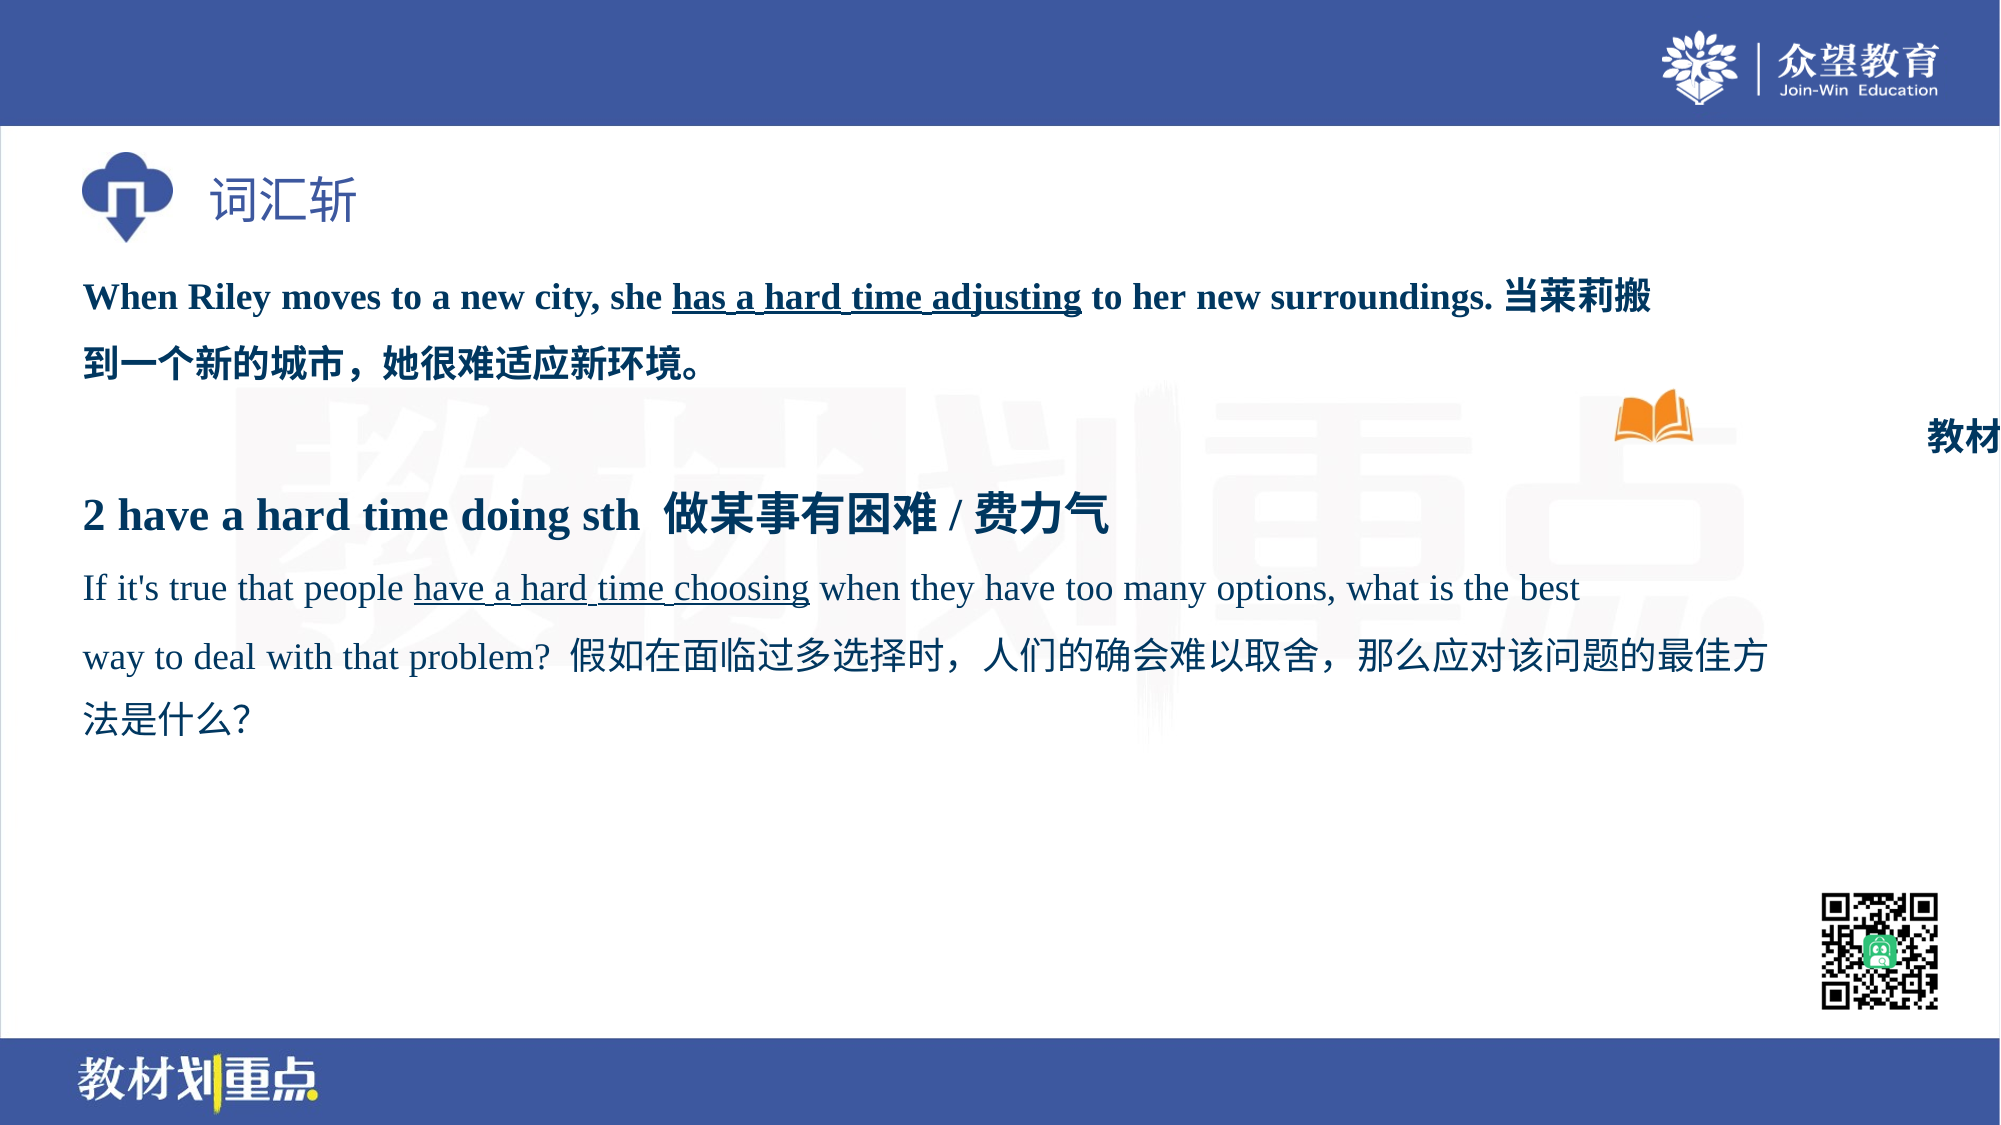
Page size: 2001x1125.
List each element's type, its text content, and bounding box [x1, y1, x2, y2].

text_box When Riley moves to a new city, she has a hard time adjusting to her new surroundings.当莱莉搬 到一个新的城市，她很难适应新环境。 教材P7 [82, 248, 1817, 451]
picture [0, 0, 2000, 1125]
text_box If it's true that people have a hard time choosing when they have too many options, what is the best way to deal with that problem? 假如在面临过多选择时，人们的确会难以取舍，那么应对该问题的最佳方 法是什么？ [82, 539, 1817, 735]
text_box 2 have a hard time doing sth 做某事有困难/费力气 [82, 457, 1817, 539]
